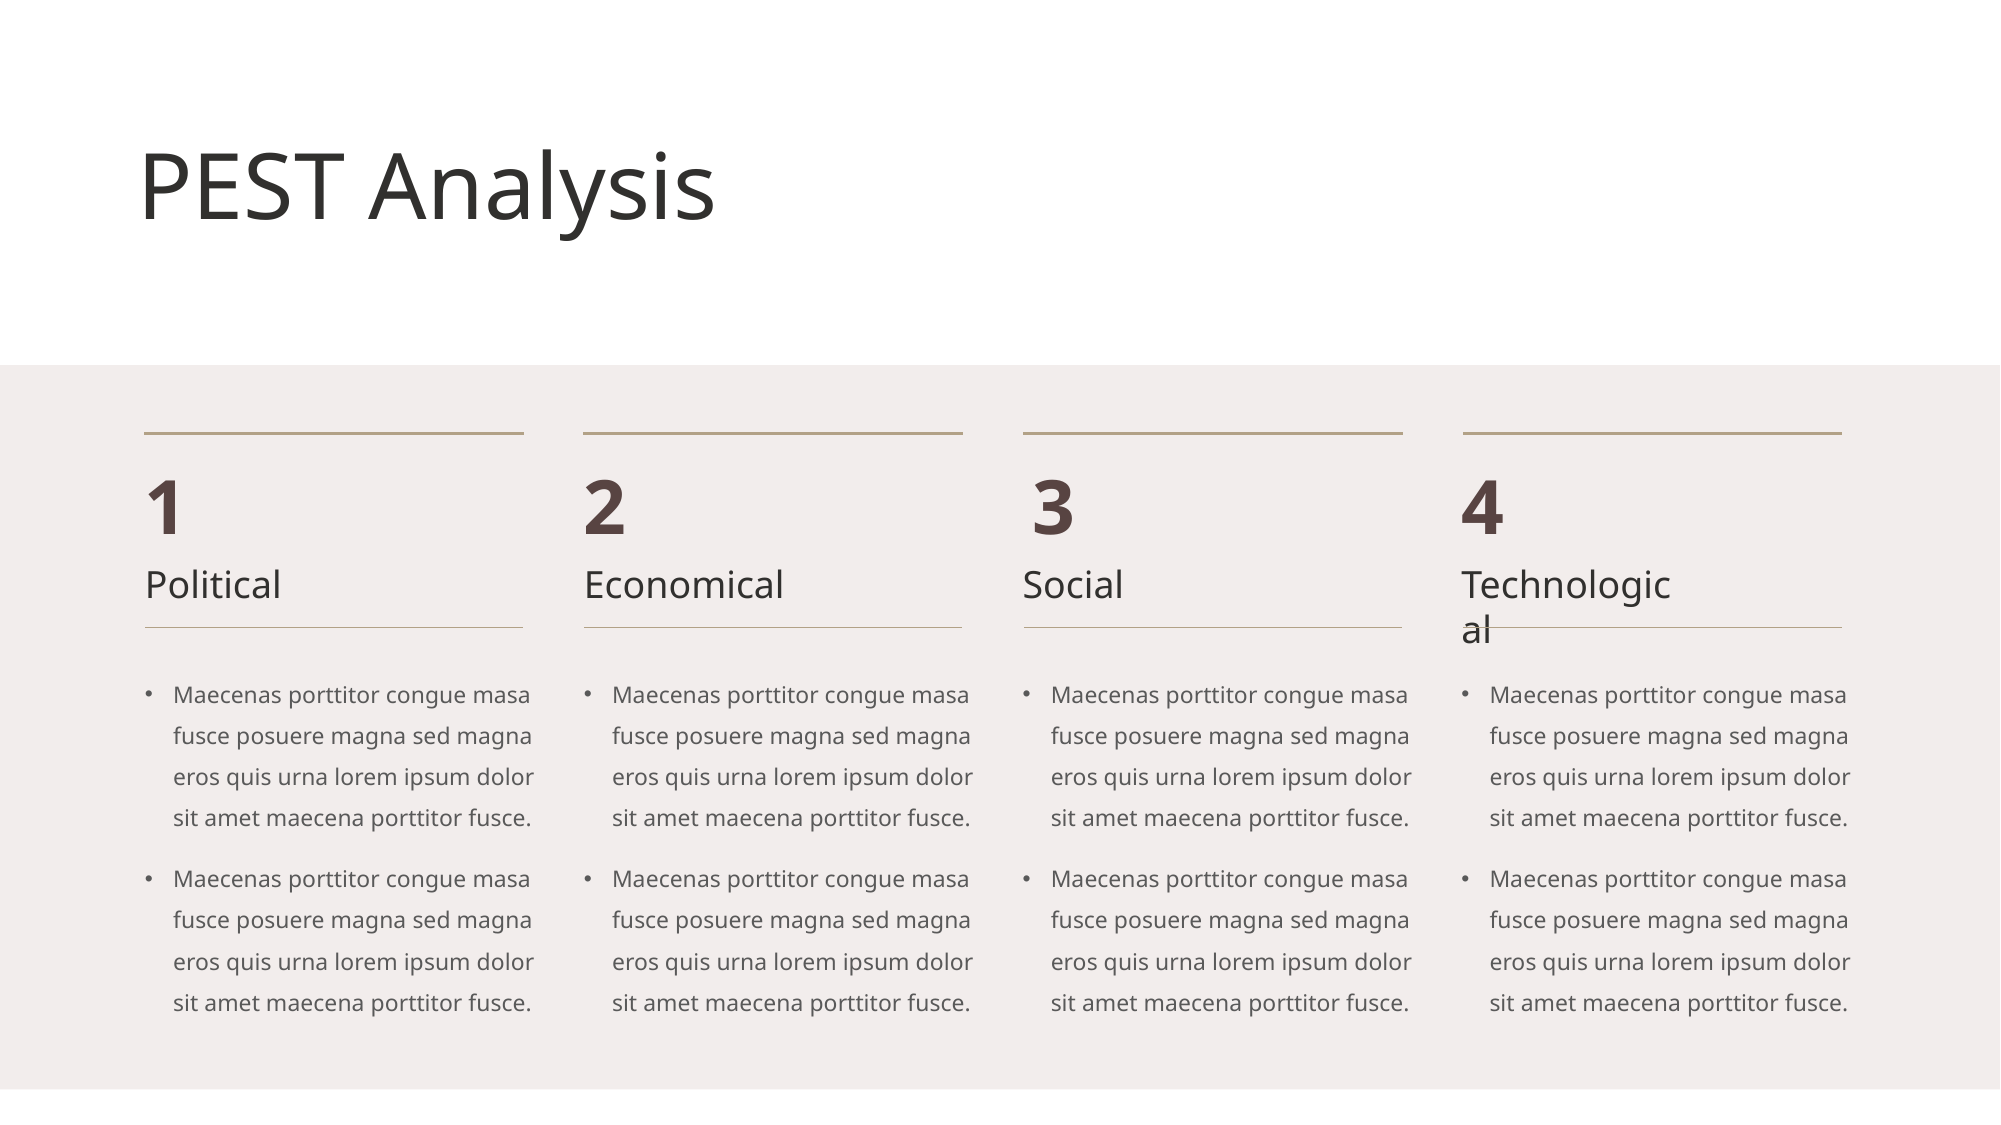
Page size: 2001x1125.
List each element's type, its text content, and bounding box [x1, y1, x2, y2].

picture [0, 329, 2000, 1125]
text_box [130, 433, 1870, 1021]
text_box PEST Analysis [122, 120, 752, 246]
